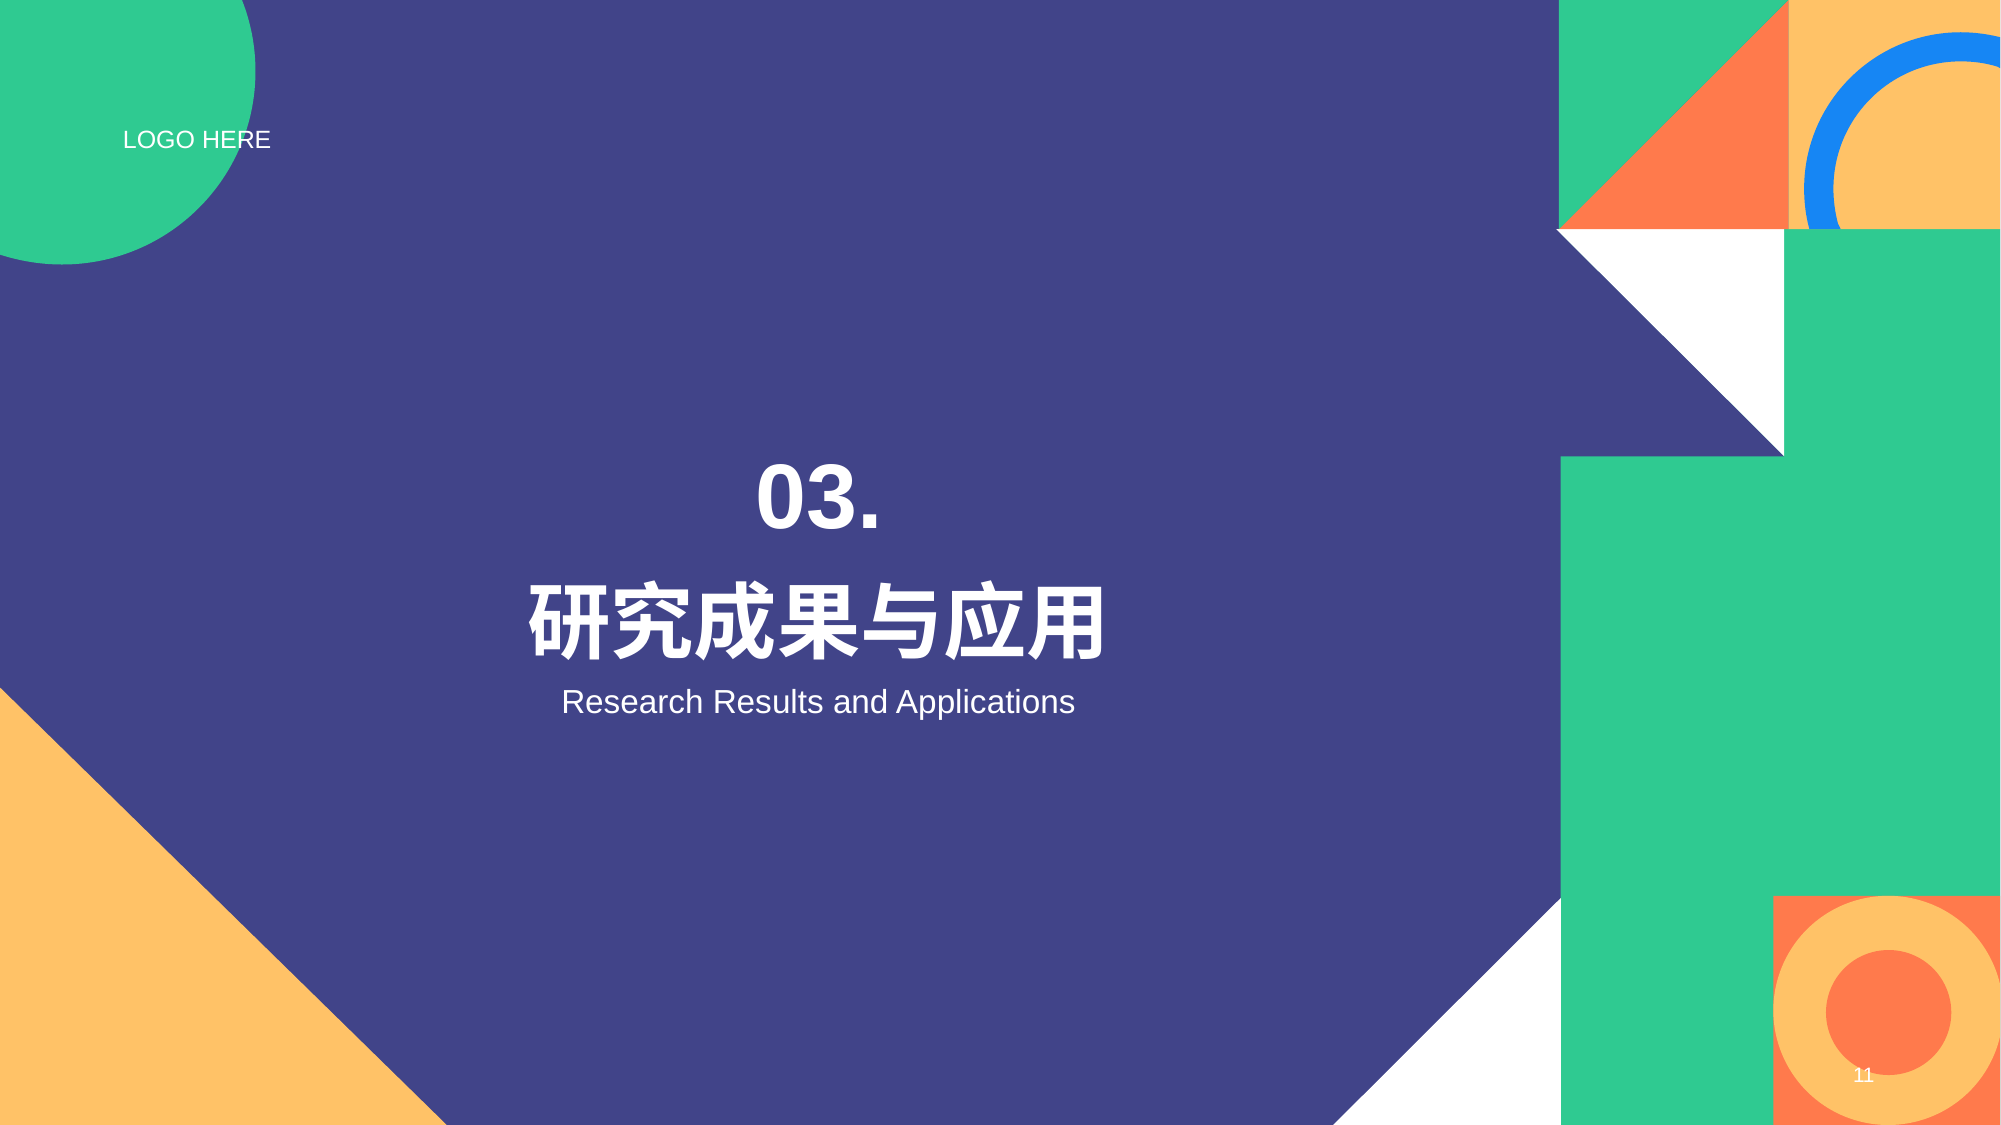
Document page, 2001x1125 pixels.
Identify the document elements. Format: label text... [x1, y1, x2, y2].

text_box LOGO HERE [108, 119, 292, 169]
list Research Results and Applications [348, 677, 1289, 730]
slide_number 11 [1452, 1056, 1890, 1092]
title 研究成果与应用 [348, 571, 1289, 677]
text_box 03. [348, 442, 1289, 557]
